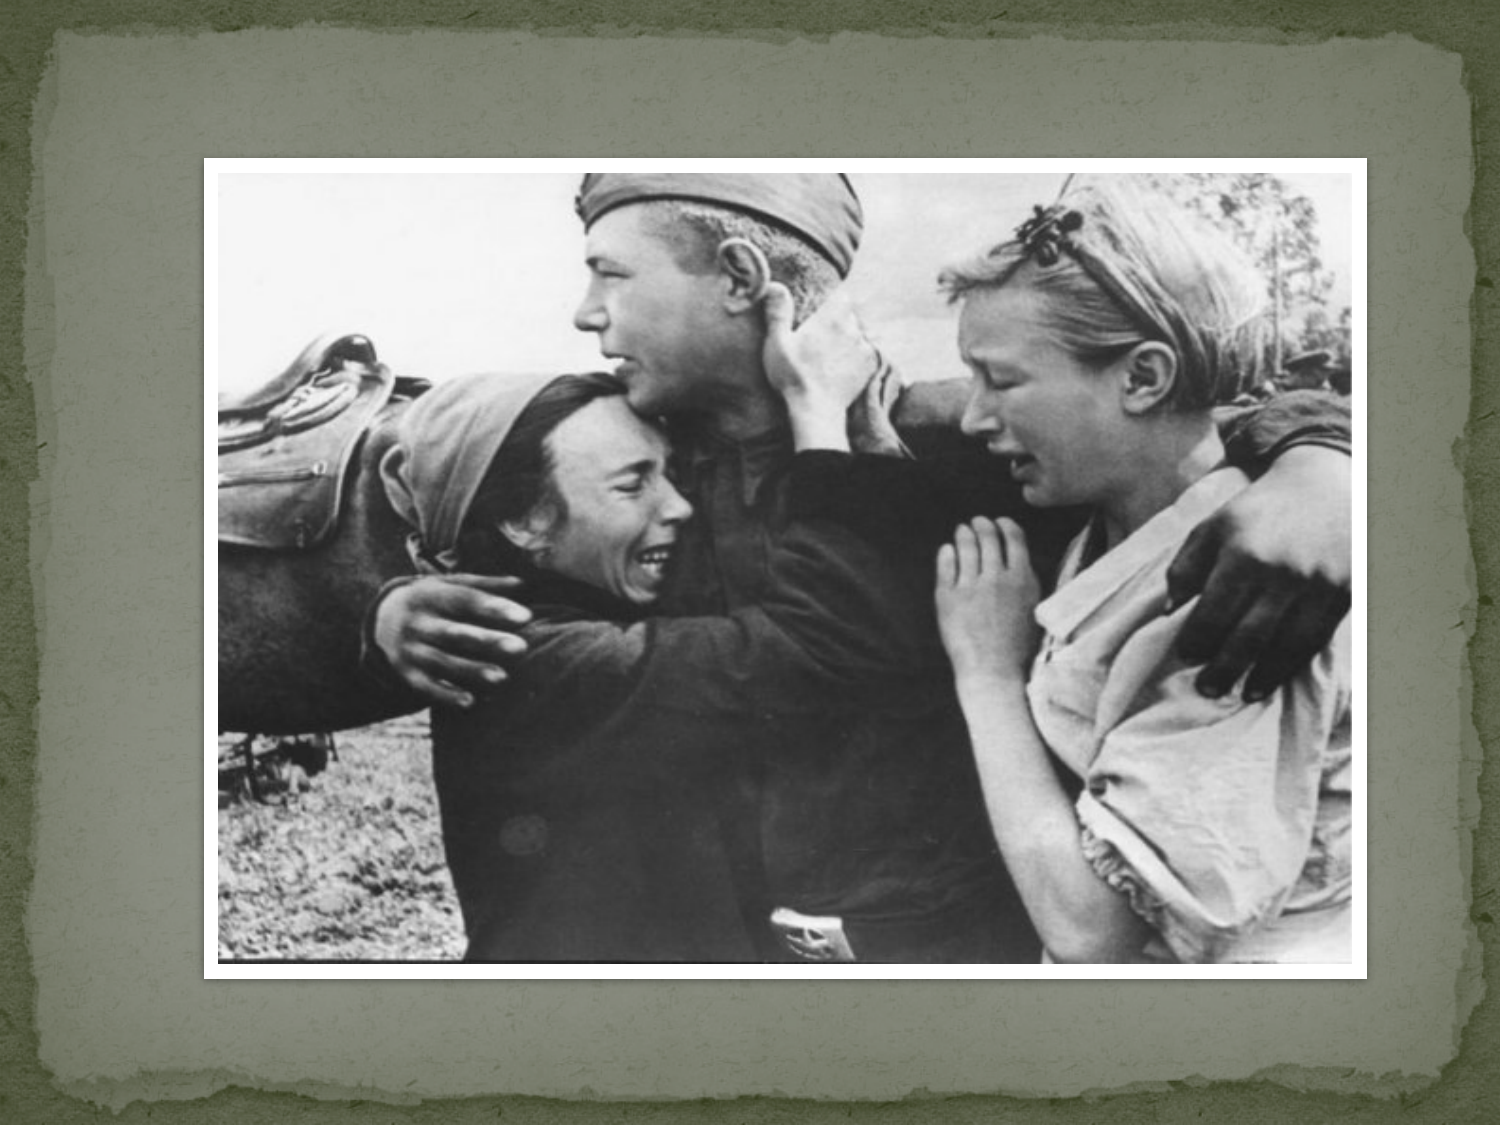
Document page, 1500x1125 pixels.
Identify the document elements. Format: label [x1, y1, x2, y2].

picture [218, 173, 1352, 964]
